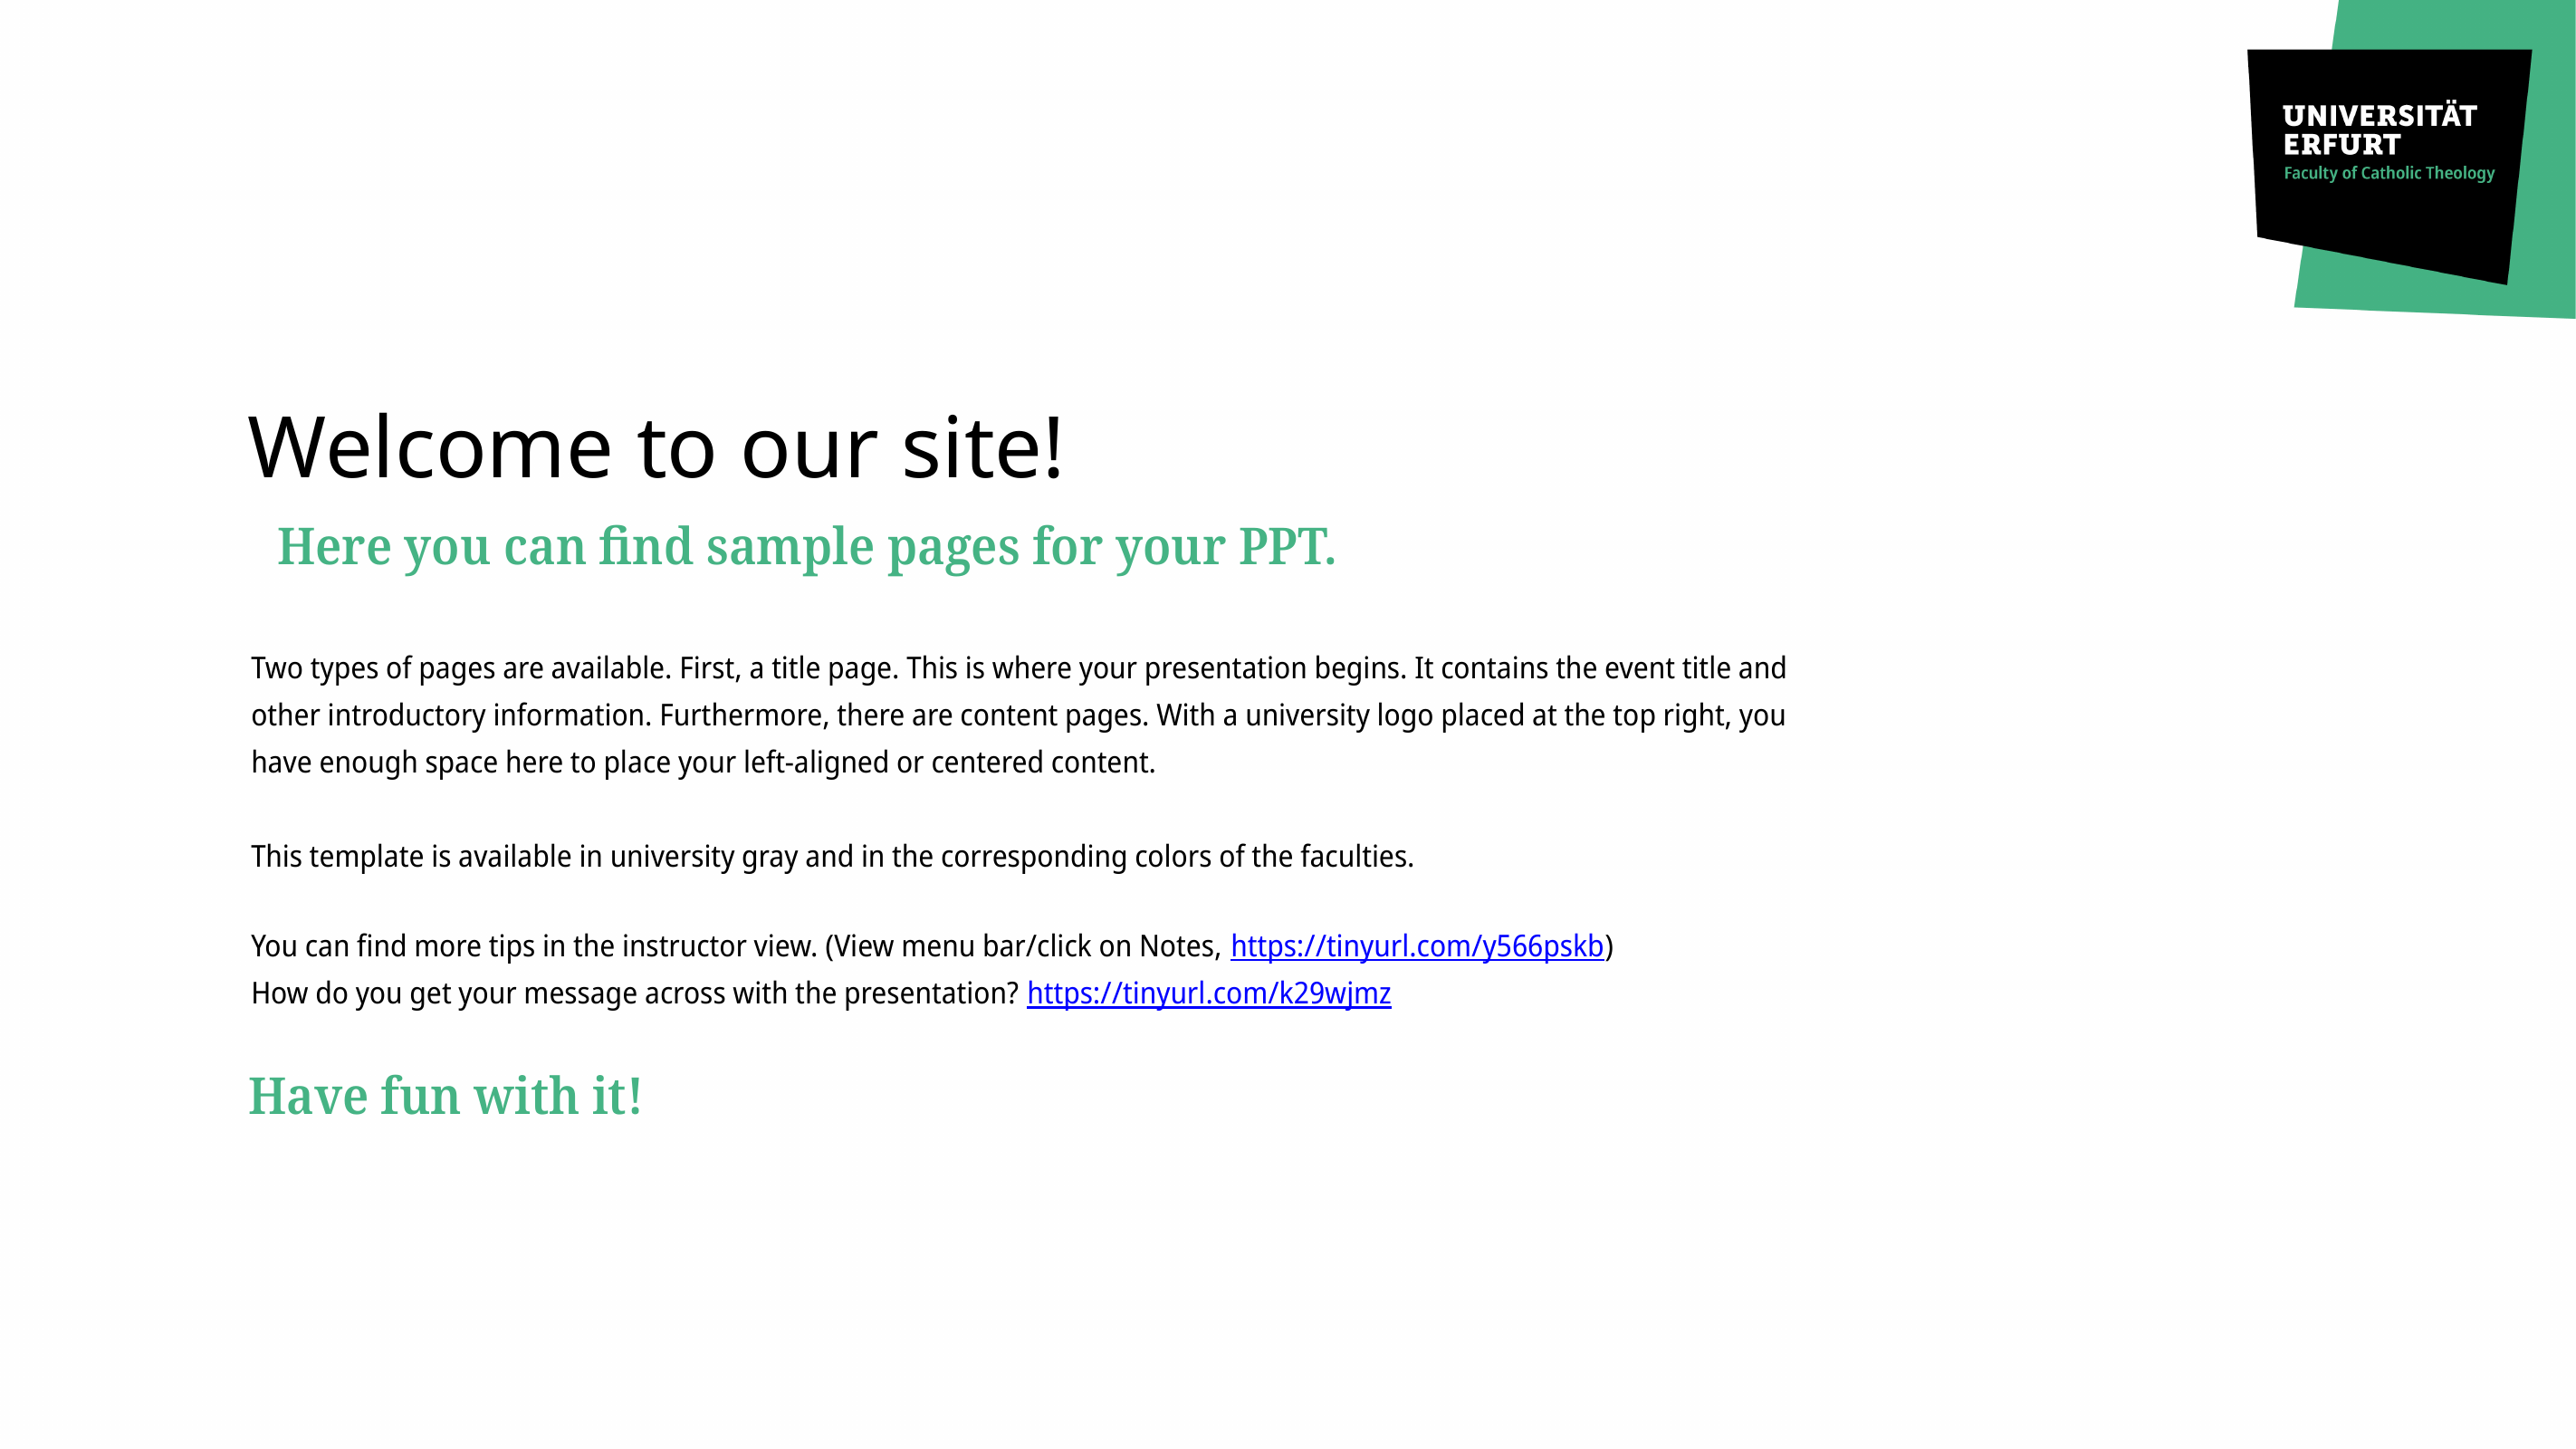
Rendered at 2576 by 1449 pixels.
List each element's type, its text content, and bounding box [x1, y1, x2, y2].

text_box Here you can find sample pages for your PPT. [270, 505, 1346, 582]
title Welcome to our site! [239, 243, 1796, 503]
text_box Have fun with it! [240, 1055, 653, 1132]
list Two types of pages are available. First, a title page. This is where your presentation begins. It contains the event title and other introductory information. Furthermore, there are content pages. With a university logo placed at the top right, you have enough space here to place your left-aligned or centered content. This template is available in university gray and in the corresponding colors of the faculties. You can find more tips in the instructor view. (View menu bar/click on Notes, https://tinyurl.com/y566pskb) How do you get your message across with the presentation? https://tinyurl.com/k29wjmz [243, 629, 1799, 1184]
picture [0, 0, 2576, 1449]
